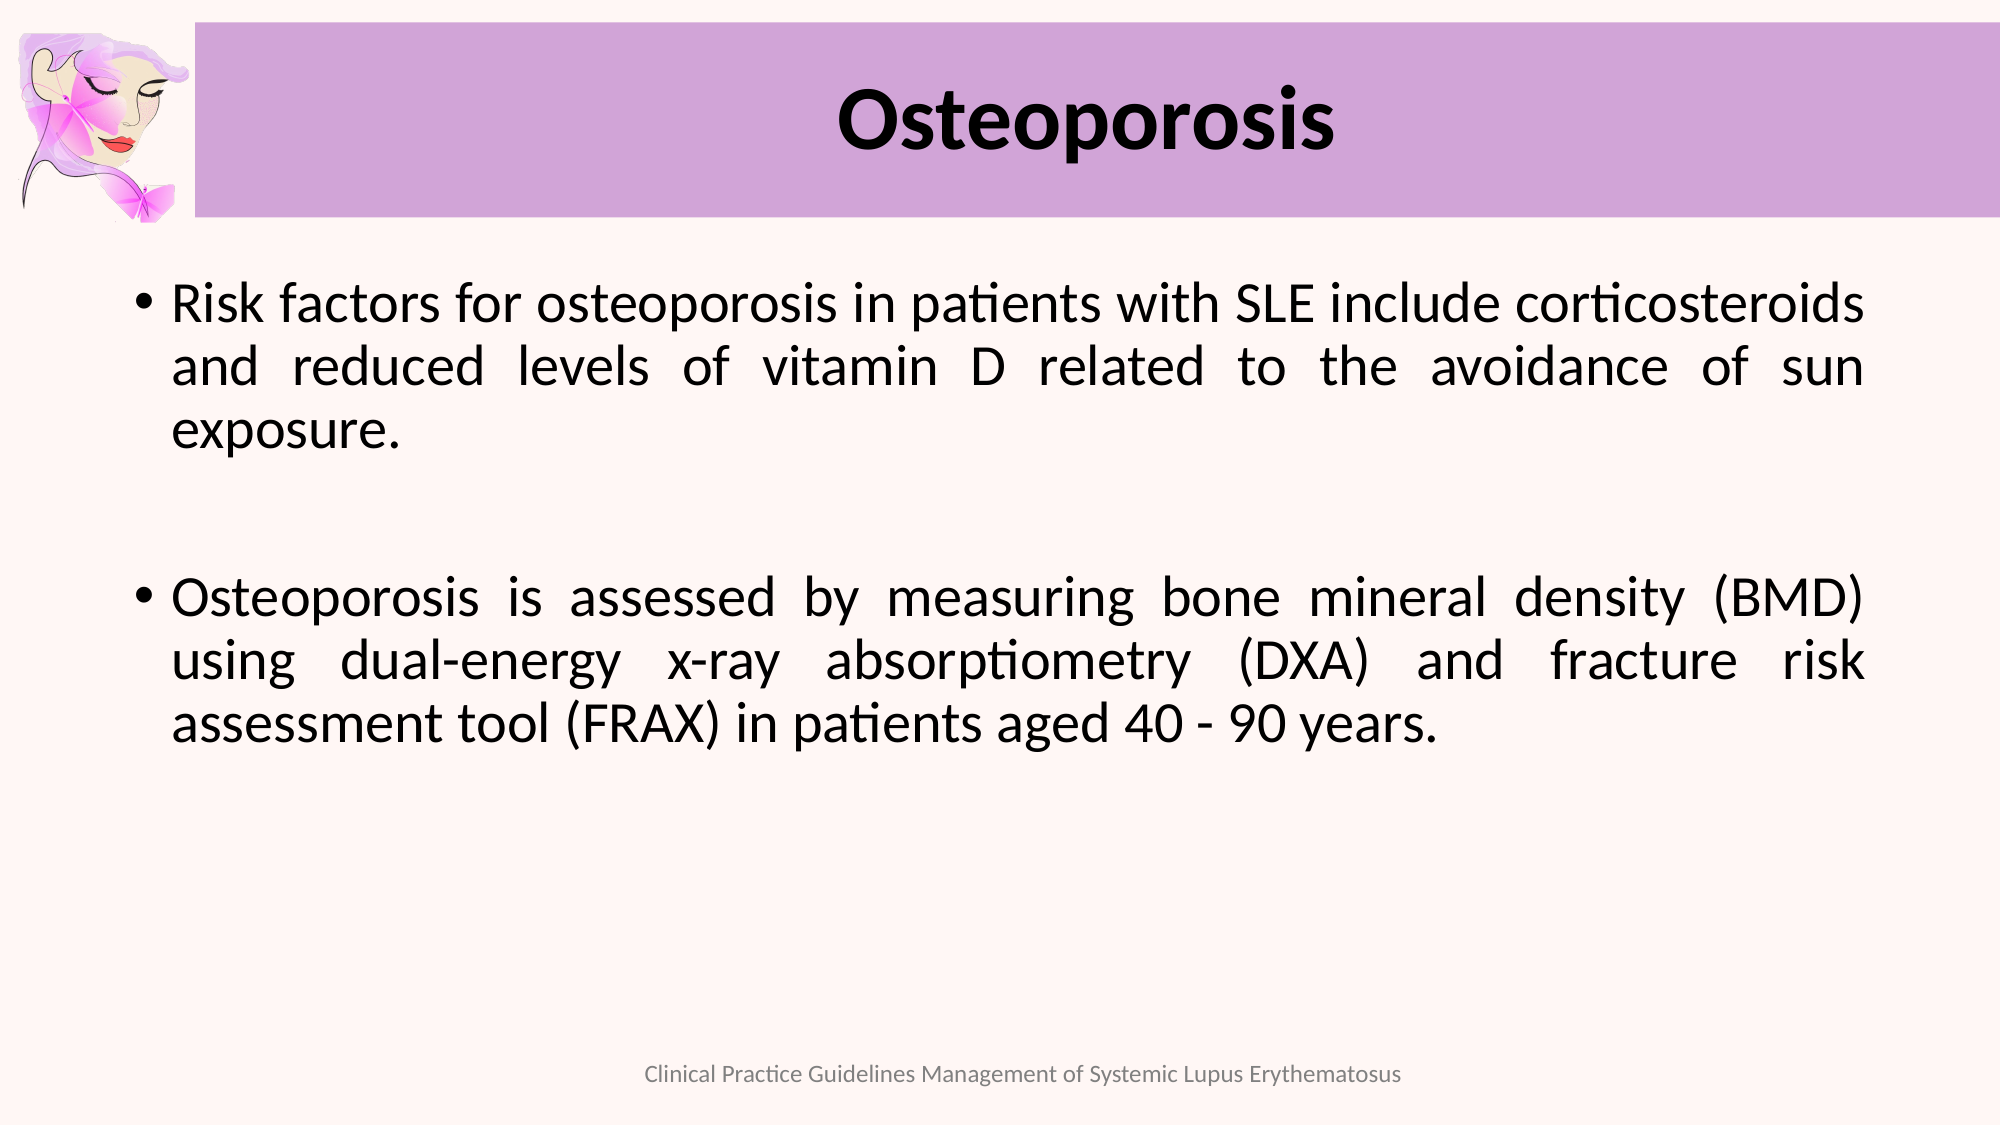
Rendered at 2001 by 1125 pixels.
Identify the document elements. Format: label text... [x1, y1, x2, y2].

picture [0, 10, 210, 248]
title Osteoporosis [195, 22, 2000, 218]
list Risk factors for osteoporosis in patients with SLE include corticosteroids and reduced levels of vitamin D related to the avoidance of sun exposure. Osteoporosis is assessed by measuring bone mineral density (BMD) using dual-energy x-ray absorptiometry (DXA) and fracture risk assessment tool (FRAX) in patients aged 40 - 90 years. [118, 265, 1882, 1031]
